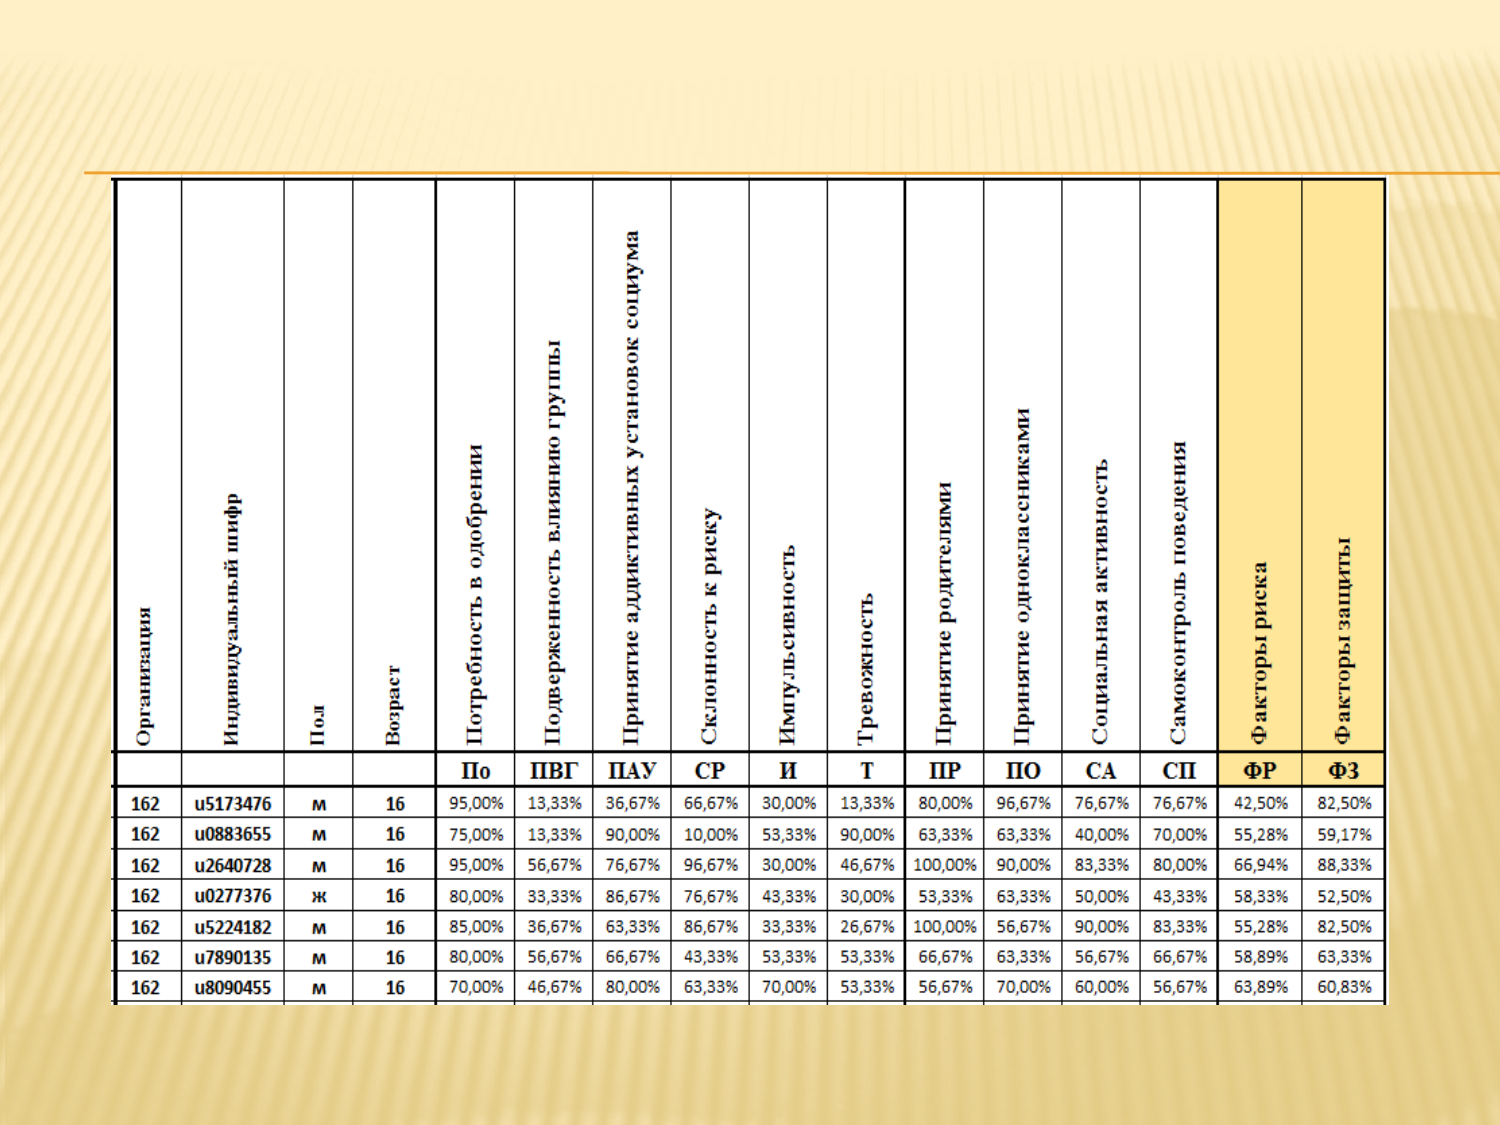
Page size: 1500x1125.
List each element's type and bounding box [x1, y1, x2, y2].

list [110, 175, 1389, 1006]
